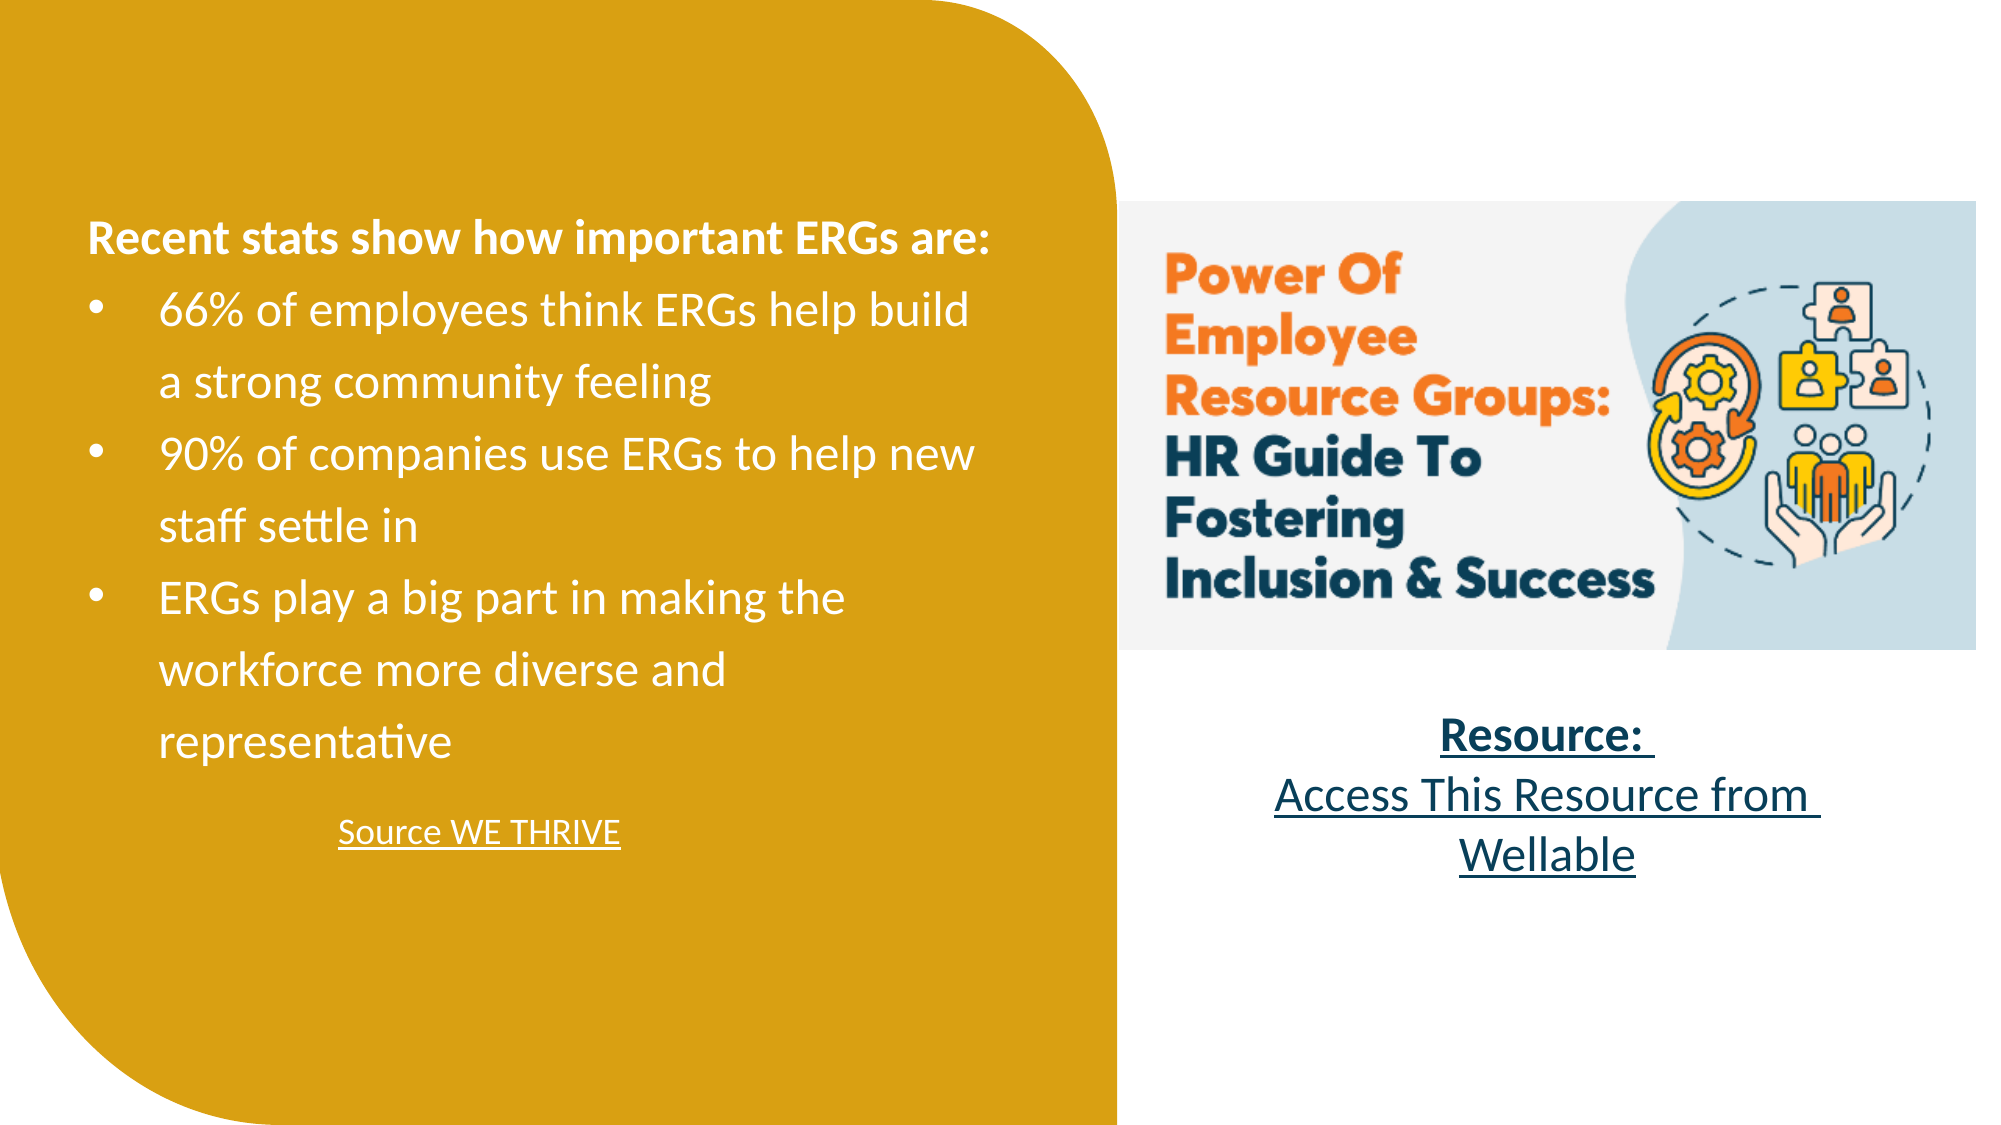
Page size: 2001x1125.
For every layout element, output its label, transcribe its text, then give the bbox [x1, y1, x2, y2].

picture [1119, 201, 1976, 650]
text_box Source WE THRIVE [323, 799, 1016, 860]
list Recent stats show how important ERGs are: 66% of employees think ERGs help build a strong community feeling 90% of companies use ERGs to help new staff settle in ERGs play a big part in making the workforce more diverse and representative [72, 185, 1016, 792]
text_box Resource: Access This Resource from Wellable [1256, 693, 1839, 889]
